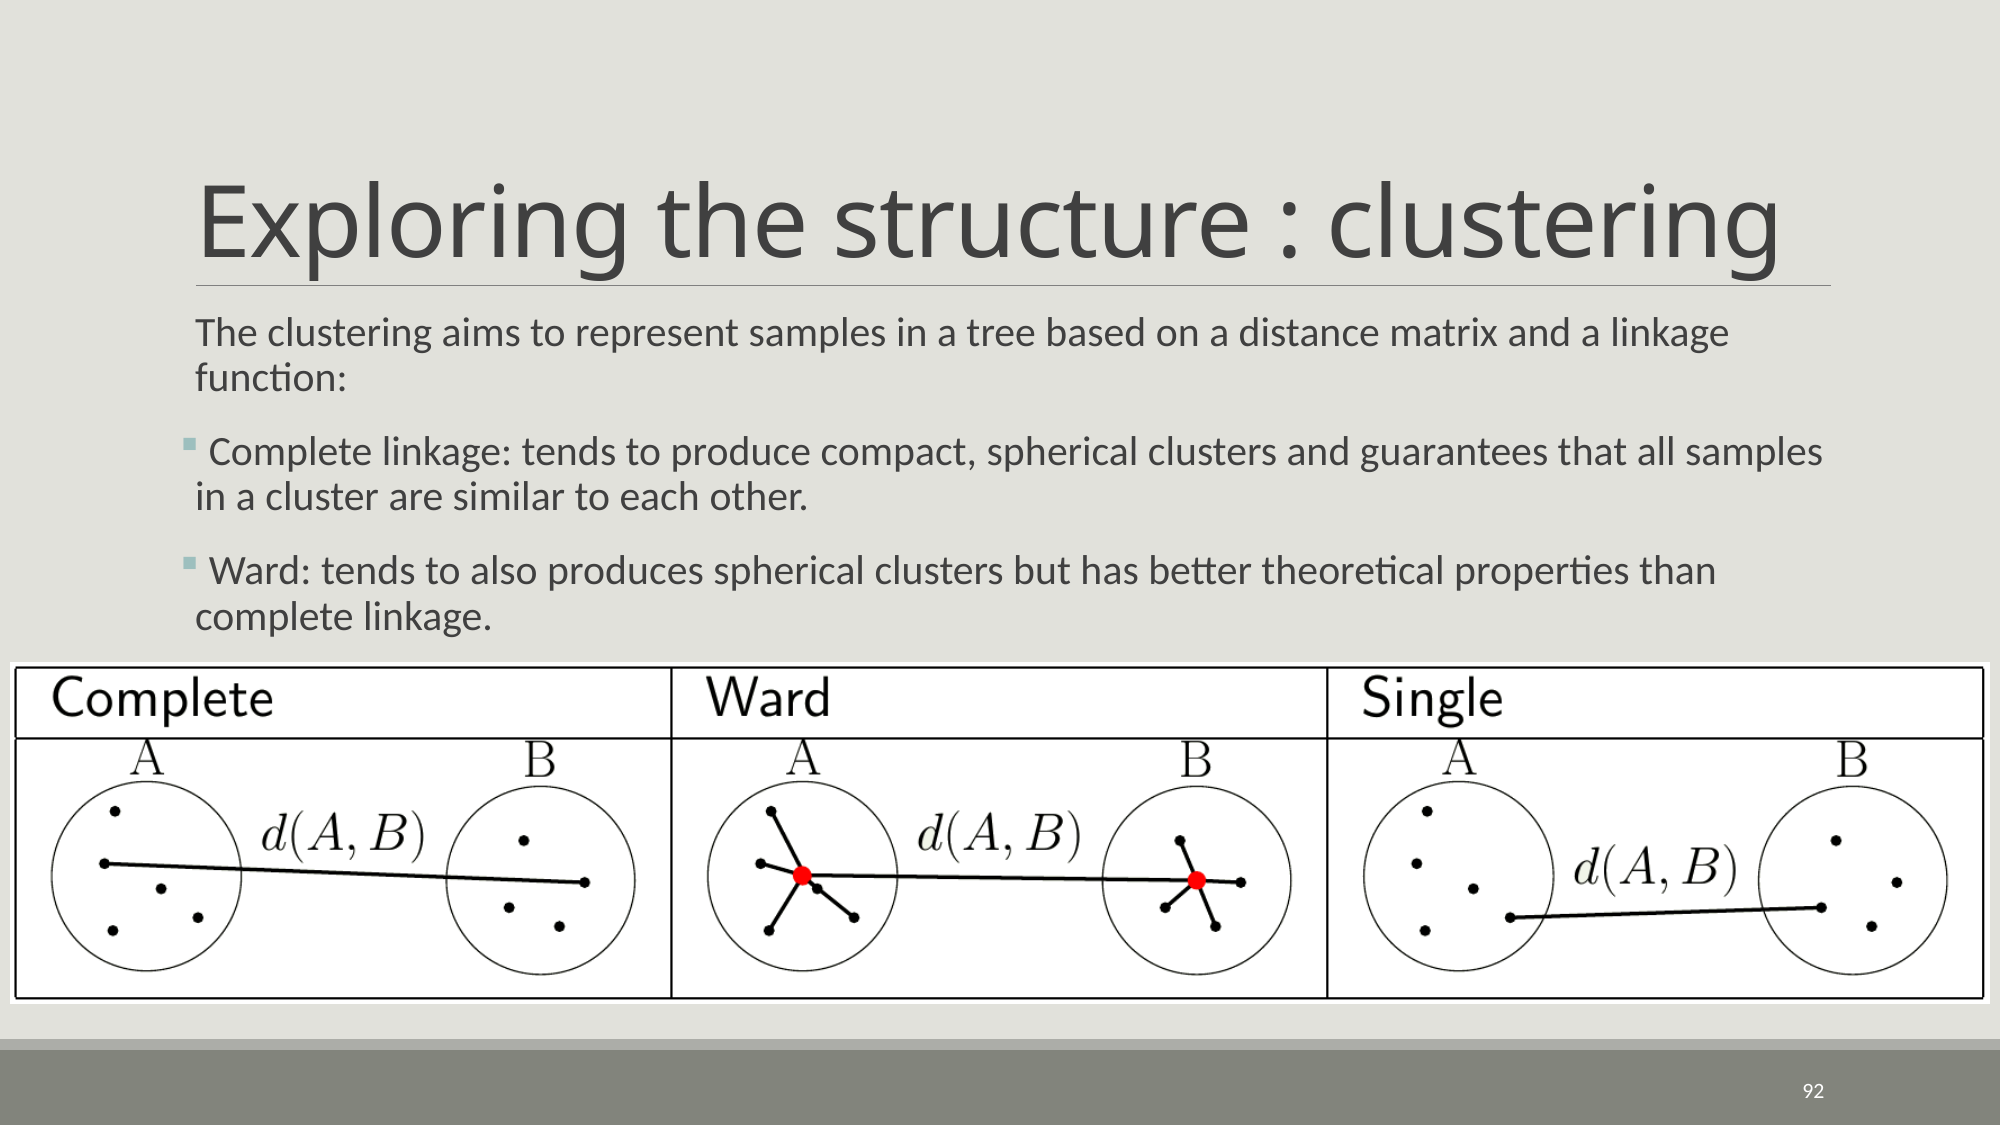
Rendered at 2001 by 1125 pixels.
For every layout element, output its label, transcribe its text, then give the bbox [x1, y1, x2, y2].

title Exploring the structure : clustering [180, 47, 1830, 285]
picture [10, 661, 1990, 1005]
list The clustering aims to represent samples in a tree based on a distance matrix and a linkage function: Complete linkage: tends to produce compact, spherical clusters and guarantees that all samples in a cluster are similar to each other. Ward: tends to also produces spherical clusters but has better theoretical properties than complete linkage. single: friend of friend approach, tends to produce banana-shaped or chains-like clusters. [180, 302, 1830, 659]
slide_number 92 [1624, 1059, 1840, 1120]
